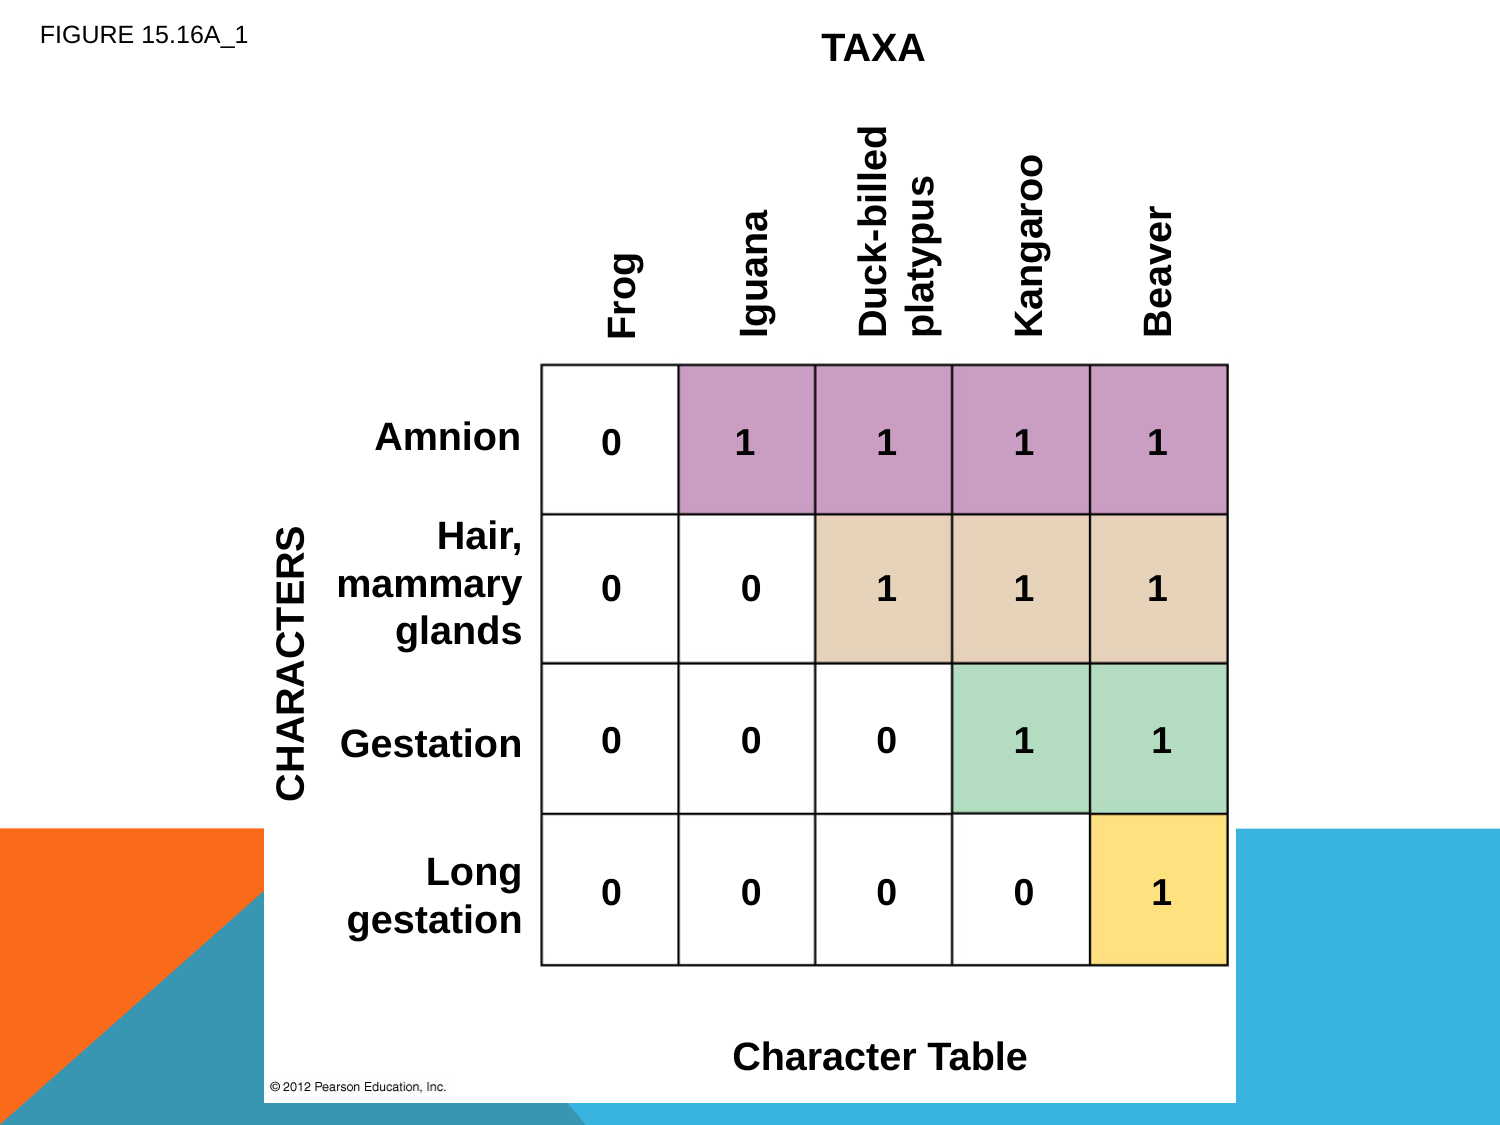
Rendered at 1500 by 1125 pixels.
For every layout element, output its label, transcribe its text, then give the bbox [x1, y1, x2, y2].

picture [264, 22, 1236, 1103]
title Figure 15.16A_1 [24, 8, 350, 59]
